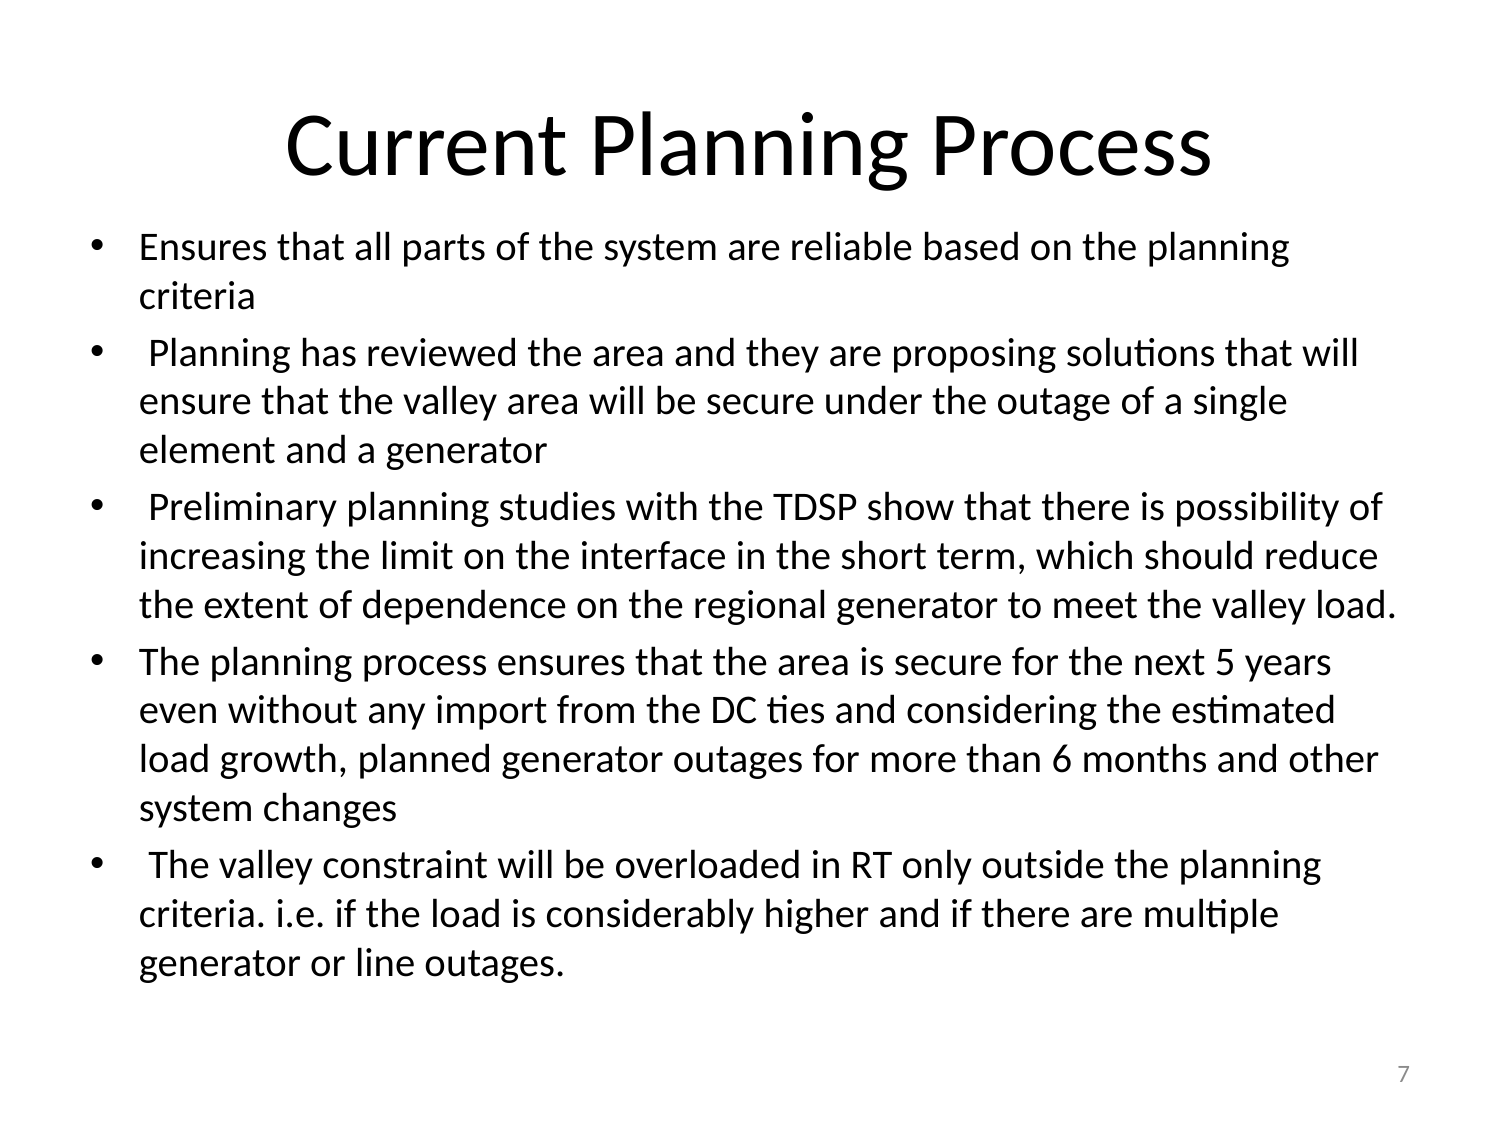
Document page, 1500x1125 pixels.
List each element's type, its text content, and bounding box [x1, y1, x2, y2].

slide_number 7 [1074, 1042, 1425, 1103]
title Current Planning Process [75, 45, 1425, 212]
list Ensures that all parts of the system are reliable based on the planning criteria Planning has reviewed the area and they are proposing solutions that will ensure that the valley area will be secure under the outage of a single element and a generator Preliminary planning studies with the TDSP show that there is possibility of increasing the limit on the interface in the short term, which should reduce the extent of dependence on the regional generator to meet the valley load. The planning process ensures that the area is secure for the next 5 years even without any import from the DC ties and considering the estimated load growth, planned generator outages for more than 6 months and other system changes The valley constraint will be overloaded in RT only outside the planning criteria. i.e. if the load is considerably higher and if there are multiple generator or line outages. [75, 212, 1425, 1005]
